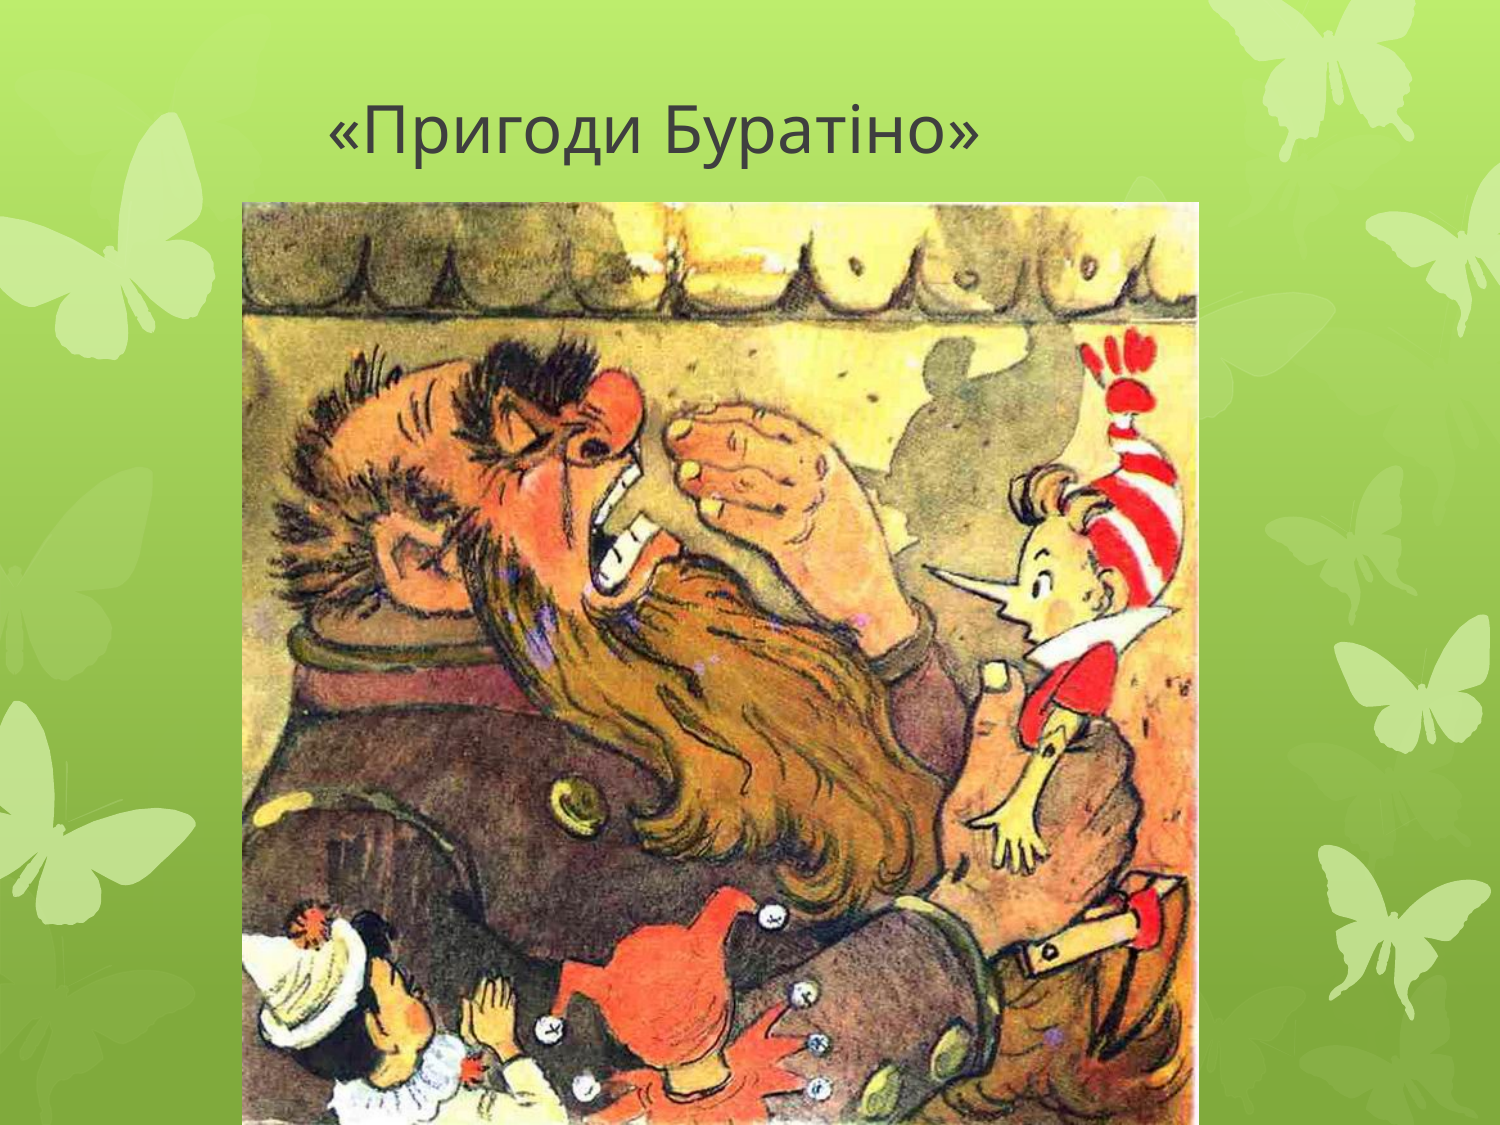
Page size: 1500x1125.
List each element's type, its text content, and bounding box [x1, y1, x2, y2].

picture [241, 202, 1200, 1125]
title «Пригоди Буратіно» [312, 51, 1364, 203]
